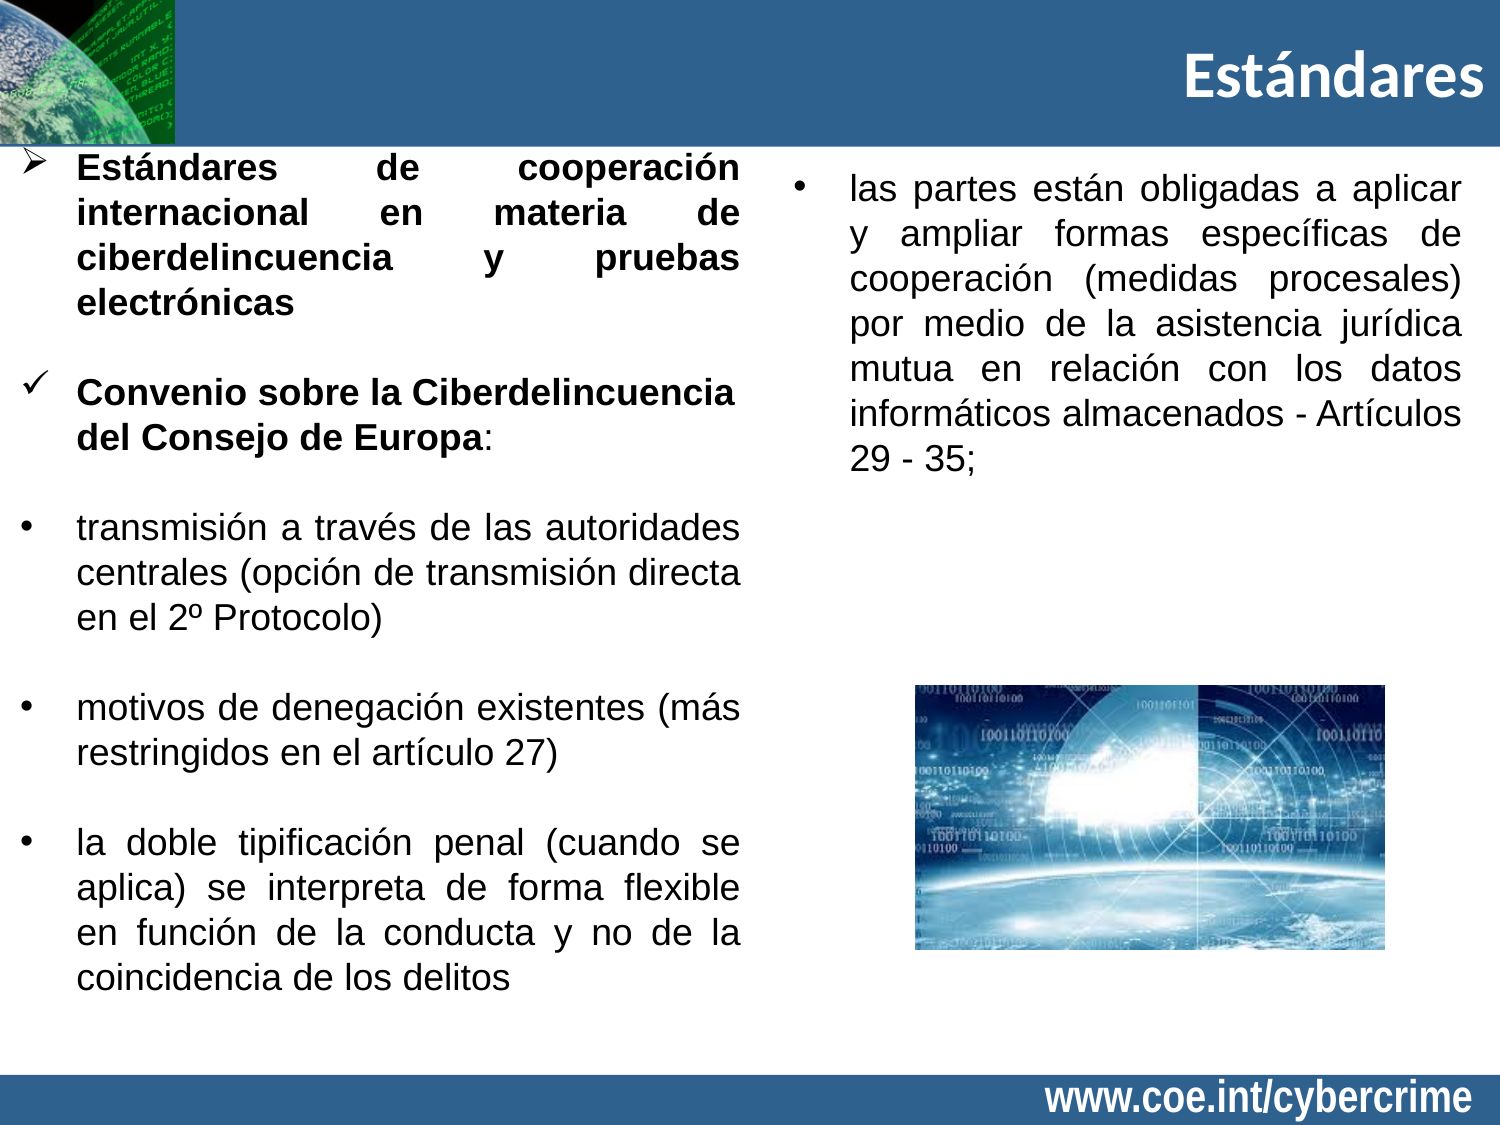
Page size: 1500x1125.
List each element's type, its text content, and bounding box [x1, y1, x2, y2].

text_box las partes están obligadas a aplicar y ampliar formas específicas de cooperación (medidas procesales) por medio de la asistencia jurídica mutua en relación con los datos informáticos almacenados - Artículos 29 - 35; [778, 156, 1477, 486]
text_box Estándares [179, 0, 1500, 149]
text_box www.coe.int/cybercrime [1030, 1059, 1500, 1125]
picture [0, 0, 175, 144]
text_box [0, 1073, 1030, 1125]
text_box Estándares de cooperación internacional en materia de ciberdelincuencia y pruebas electrónicas Convenio sobre la Ciberdelincuencia del Consejo de Europa: transmisión a través de las autoridades centrales (opción de transmisión directa en el 2º Protocolo) motivos de denegación existentes (más restringidos en el artículo 27) la doble tipificación penal (cuando se aplica) se interpreta de forma flexible en función de la conducta y no de la coincidencia de los delitos [5, 135, 756, 1006]
picture [915, 685, 1385, 950]
